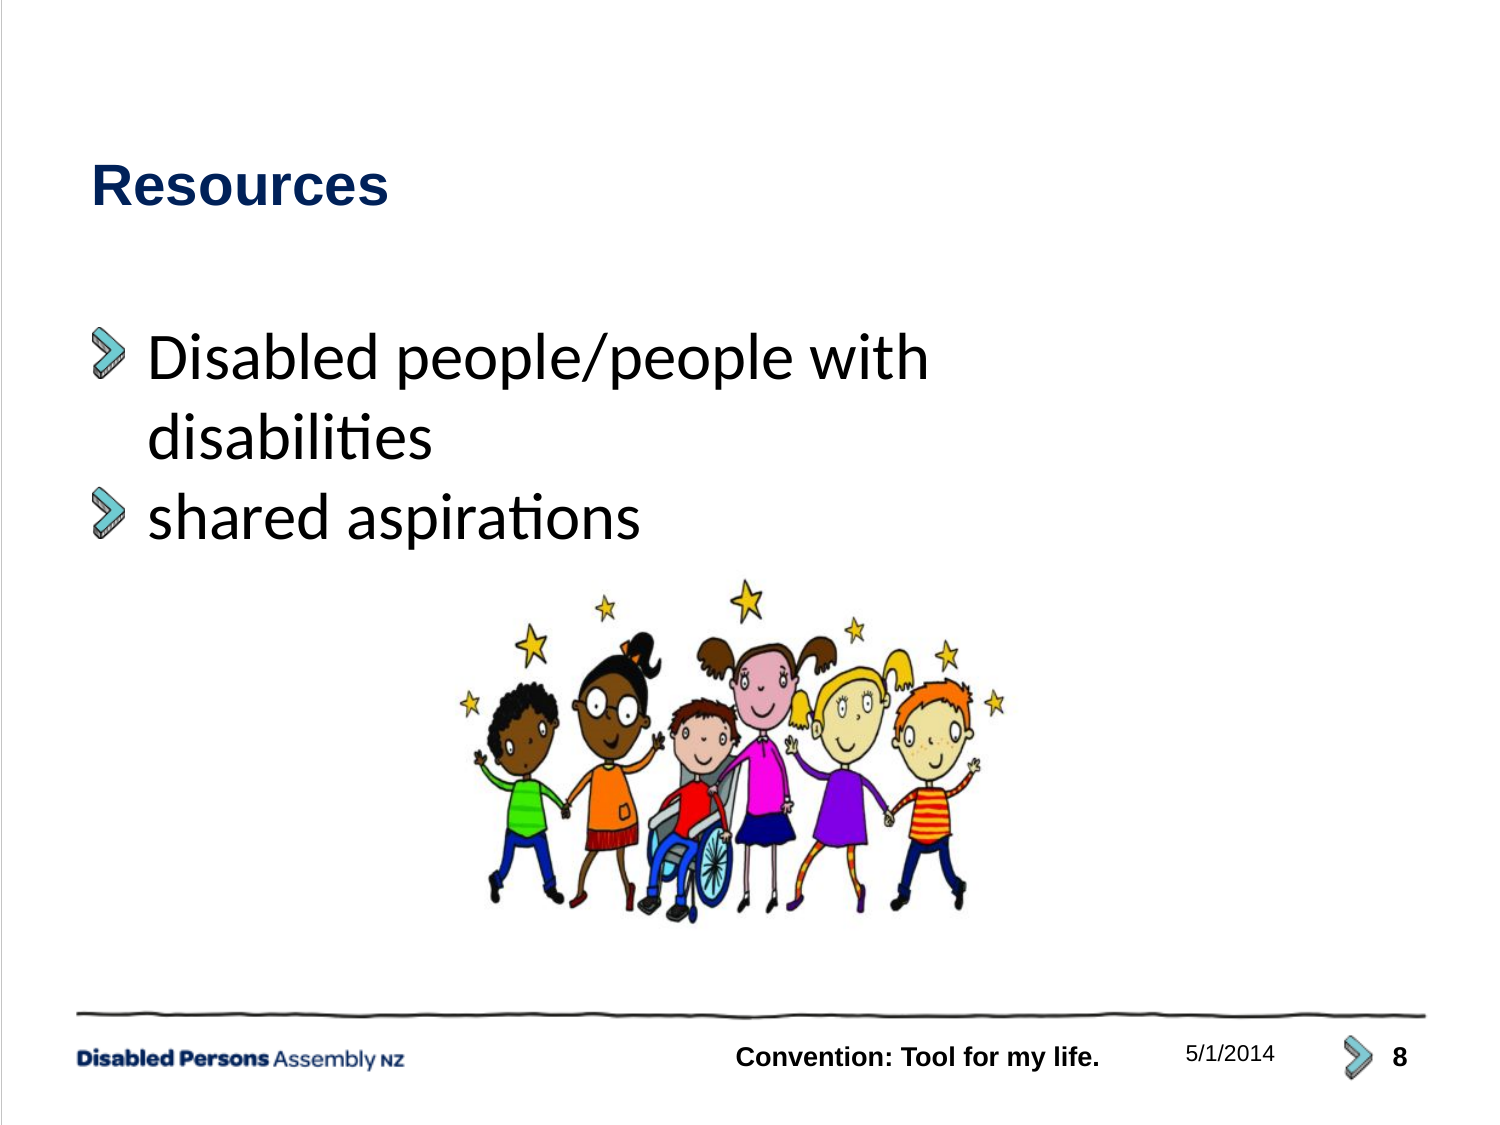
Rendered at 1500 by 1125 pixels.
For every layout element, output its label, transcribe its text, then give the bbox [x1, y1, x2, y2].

footer Convention: Tool for my life. [720, 1031, 1171, 1092]
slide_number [1171, 1031, 1328, 1092]
text_box Resources [76, 139, 925, 225]
slide_number 8 [1328, 1031, 1423, 1092]
text_box Disabled people/people with disabilities shared aspirations [76, 225, 1219, 940]
picture [435, 540, 1042, 964]
